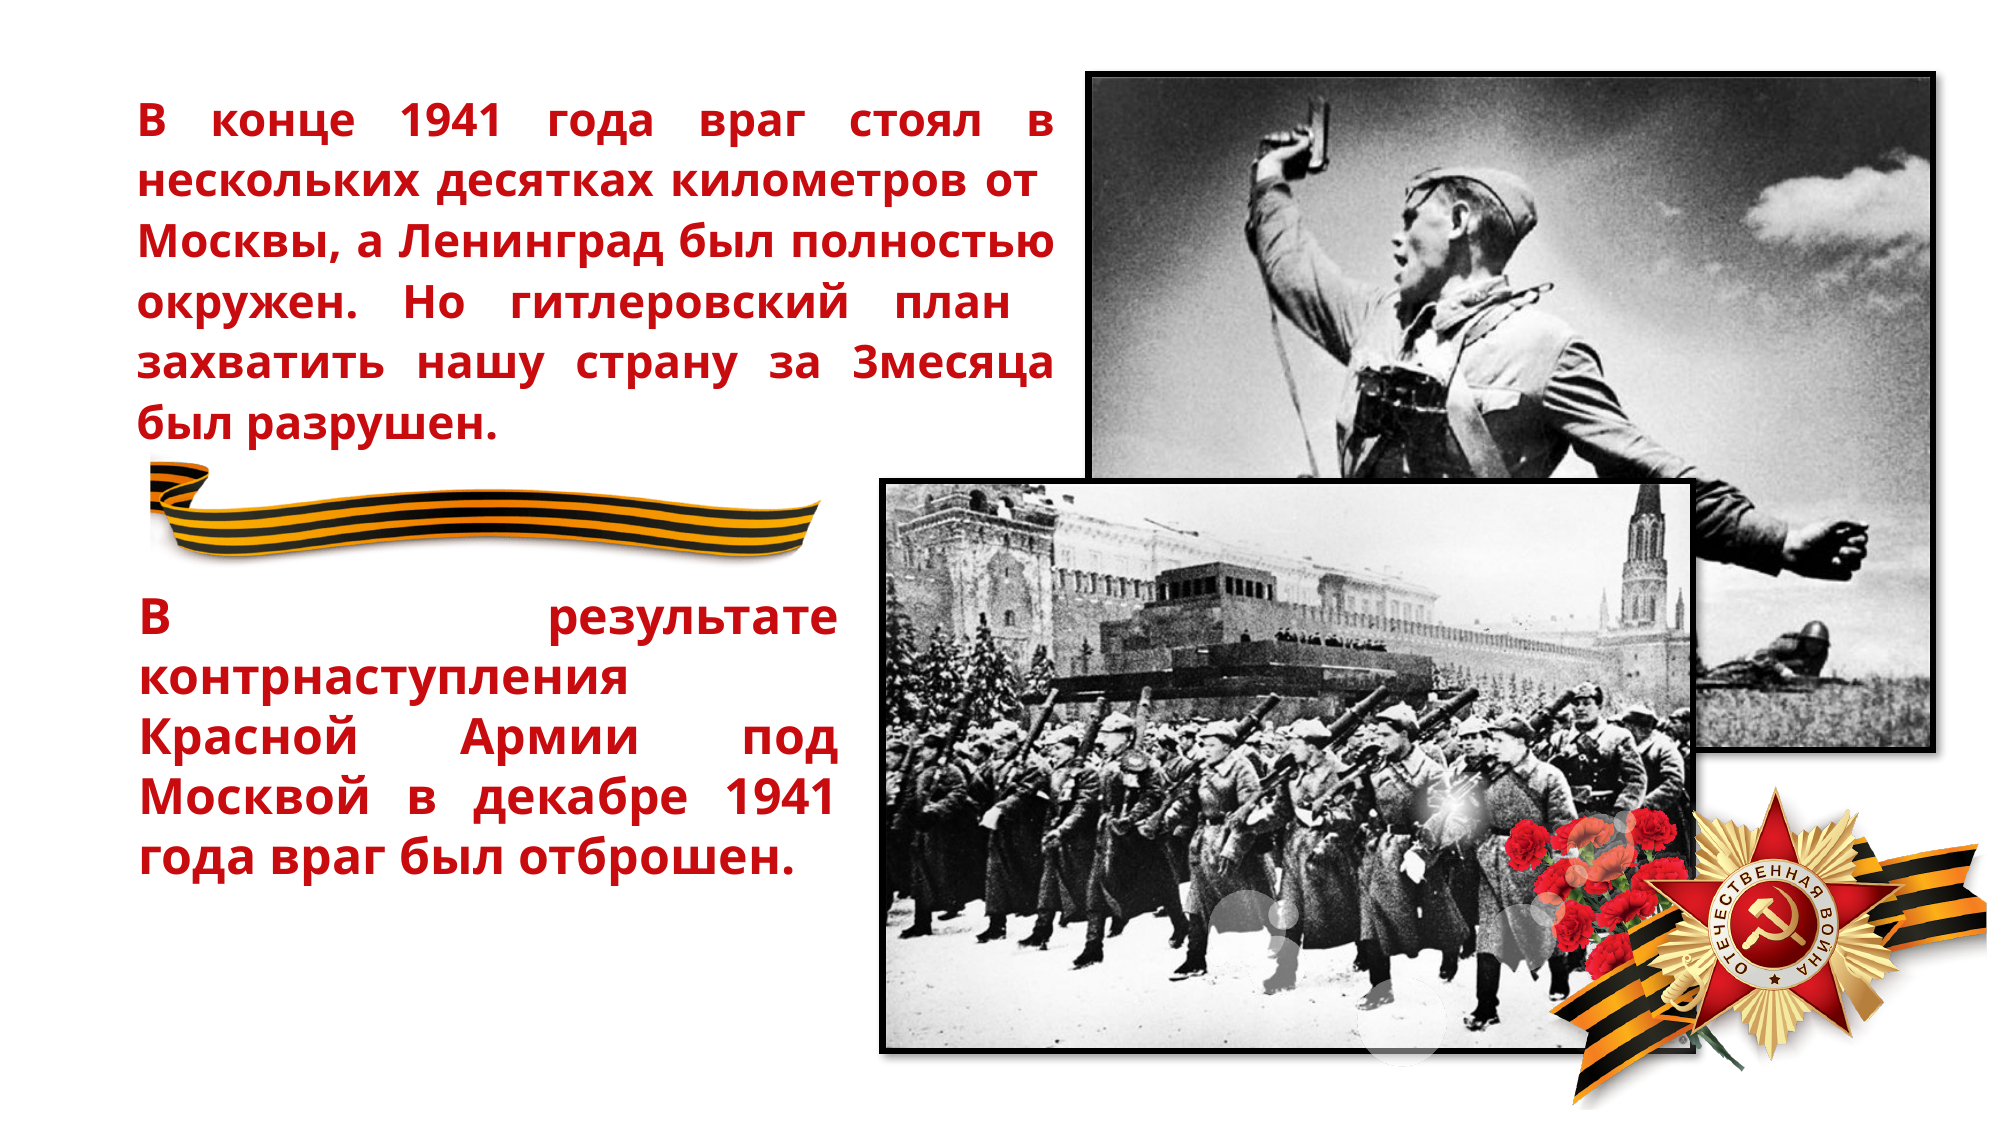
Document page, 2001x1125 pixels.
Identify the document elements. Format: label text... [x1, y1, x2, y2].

picture [150, 364, 827, 604]
text_box В результате контрнаступления Красной Армии под Москвой в декабре 1941 года враг был отброшен. [123, 576, 854, 892]
text_box В конце 1941 года враг стоял в нескольких десятках километров от Москвы, а Ленинград был полностью окружен. Но гитлеровский план захватить нашу страну за 3месяца был разрушен. [121, 77, 885, 462]
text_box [885, 77, 1930, 1048]
picture [1208, 752, 2000, 1125]
